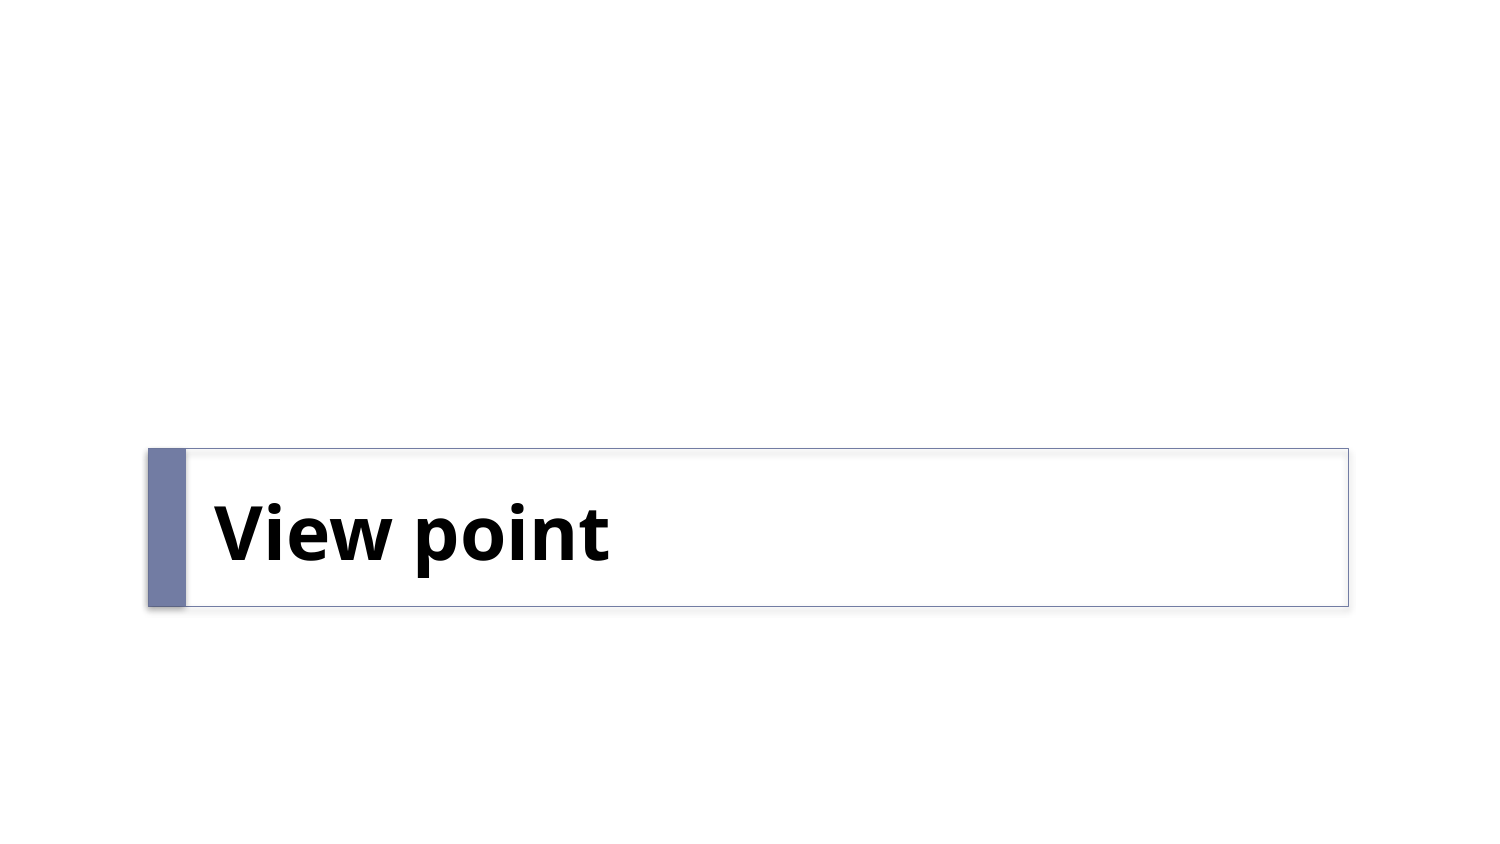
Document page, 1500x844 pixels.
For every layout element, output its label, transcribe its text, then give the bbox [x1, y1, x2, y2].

title View point [200, 478, 1320, 600]
